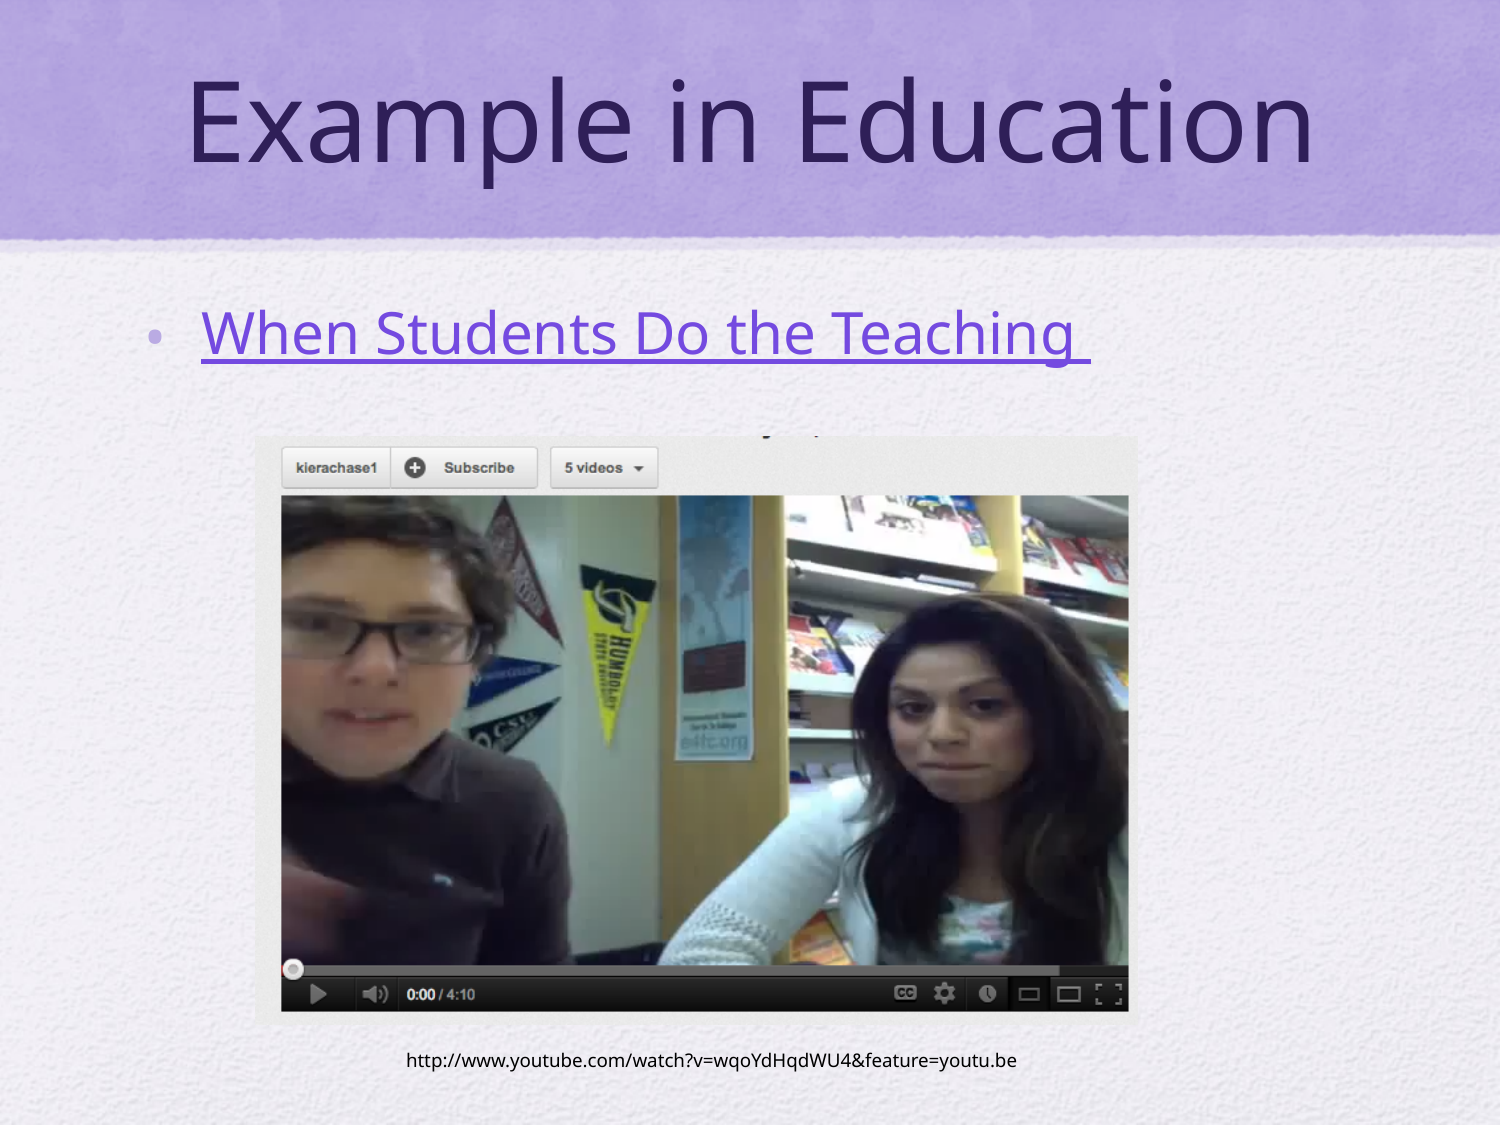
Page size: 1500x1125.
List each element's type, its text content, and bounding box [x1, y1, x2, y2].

text_box http://www.youtube.com/watch?v=wqoYdHqdWU4&feature=youtu.be [391, 1040, 1032, 1079]
list When Students Do the Teaching [129, 288, 1372, 993]
title Example in Education [129, 6, 1372, 239]
picture [0, 225, 1500, 1125]
